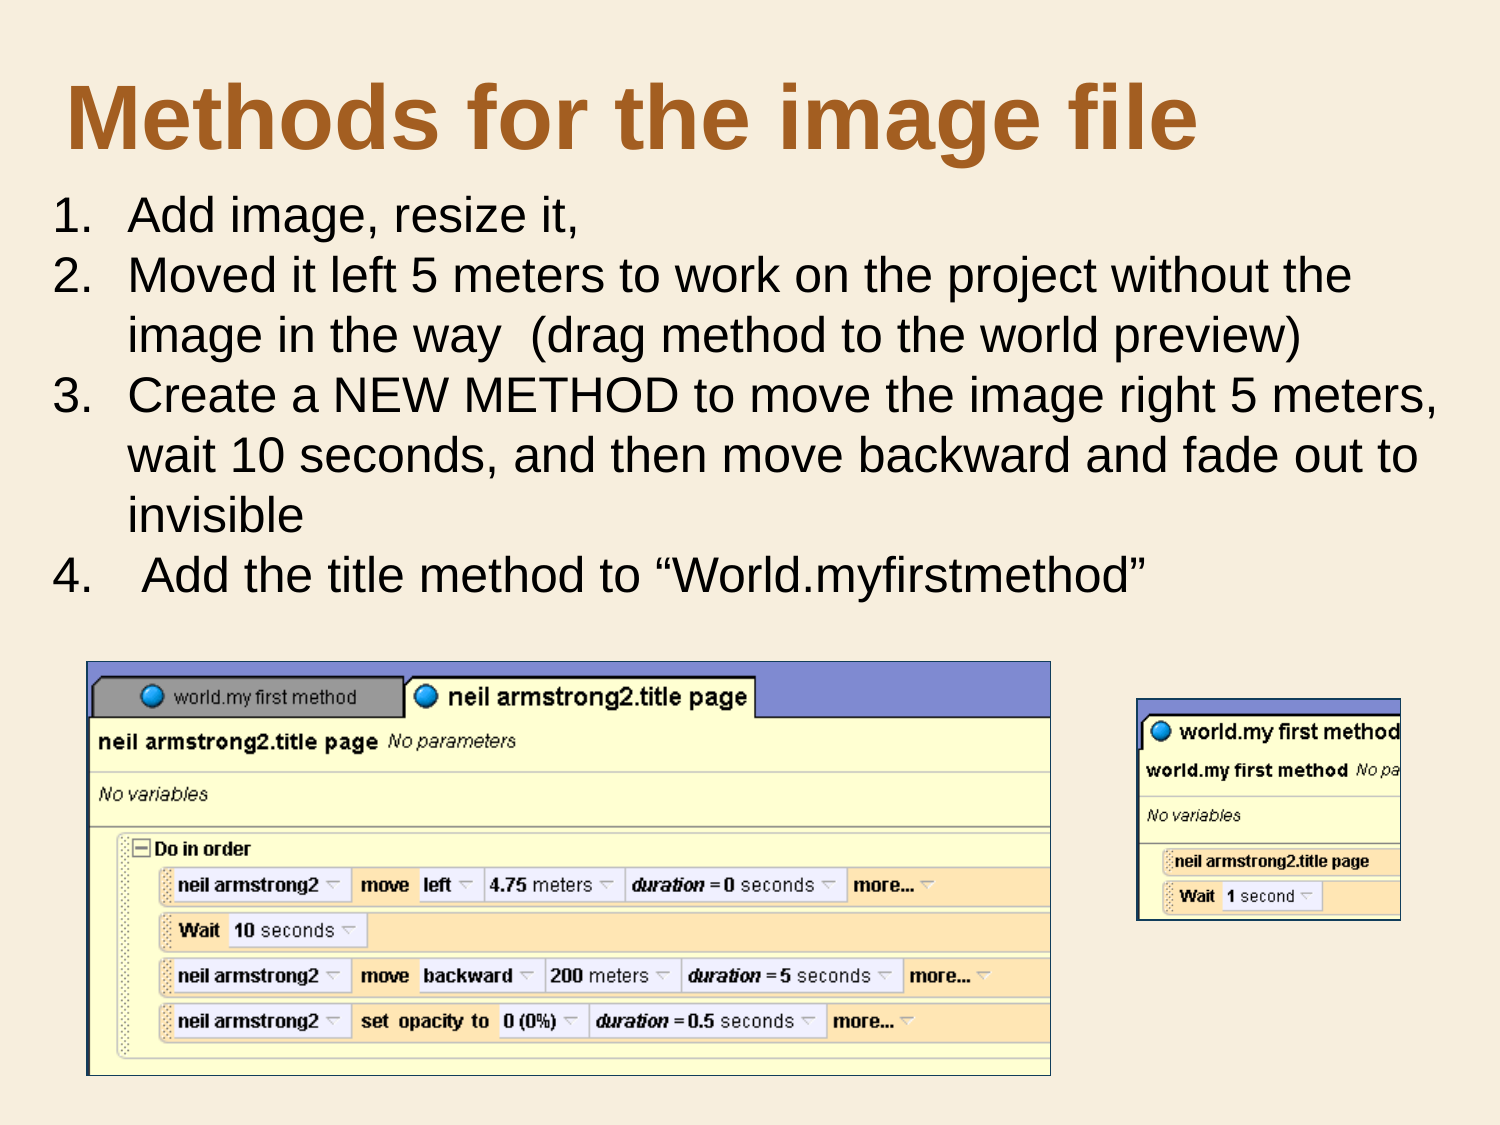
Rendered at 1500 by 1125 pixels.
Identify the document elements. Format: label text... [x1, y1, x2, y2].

text_box Methods for the image file [49, 50, 1463, 174]
picture [1137, 699, 1401, 920]
picture [87, 662, 1051, 1076]
text_box Add image, resize it, Moved it left 5 meters to work on the project without the image in the way (drag method to the world preview) Create a NEW METHOD to move the image right 5 meters, wait 10 seconds, and then move backward and fade out to invisible Add the title method to “World.myfirstmethod” [37, 174, 1463, 670]
